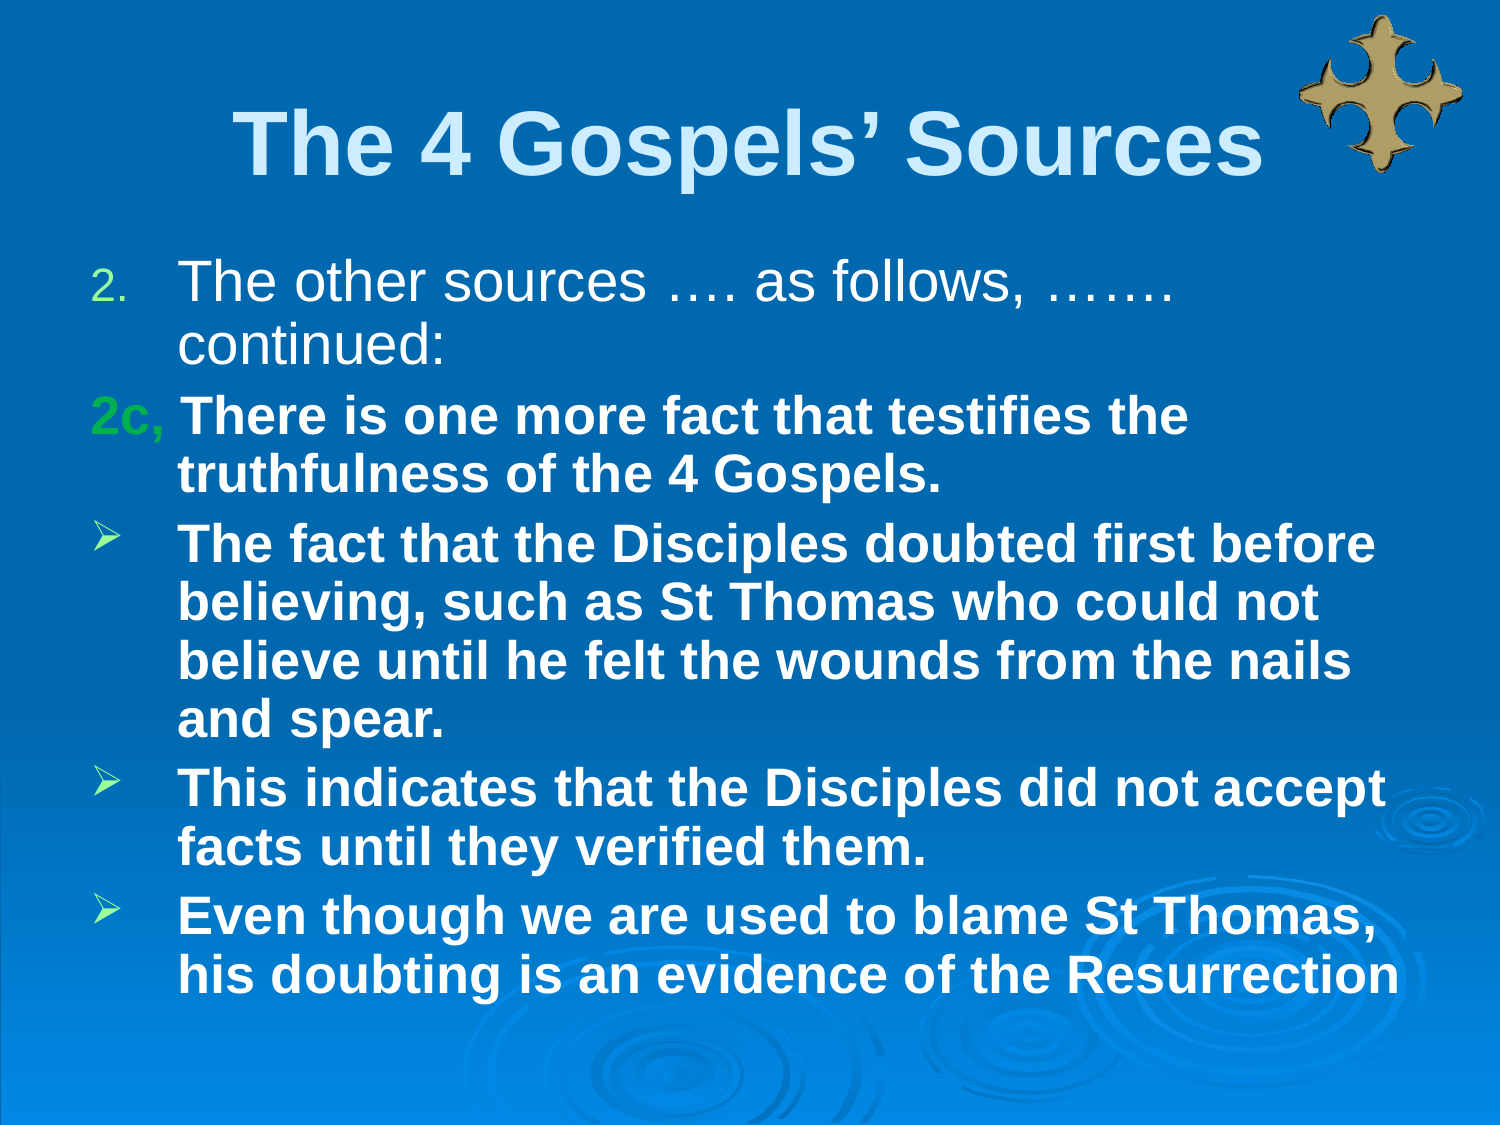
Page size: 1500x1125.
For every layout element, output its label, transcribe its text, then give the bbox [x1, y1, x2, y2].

list The other sources …. as follows, ……. continued: 2c, There is one more fact that testifies the truthfulness of the 4 Gospels. The fact that the Disciples doubted first before believing, such as St Thomas who could not believe until he felt the wounds from the nails and spear. This indicates that the Disciples did not accept facts until they verified them. Even though we are used to blame St Thomas, his doubting is an evidence of the Resurrection [74, 243, 1426, 1006]
title The 4 Gospels’ Sources [74, 45, 1426, 233]
picture [1293, 0, 1471, 188]
